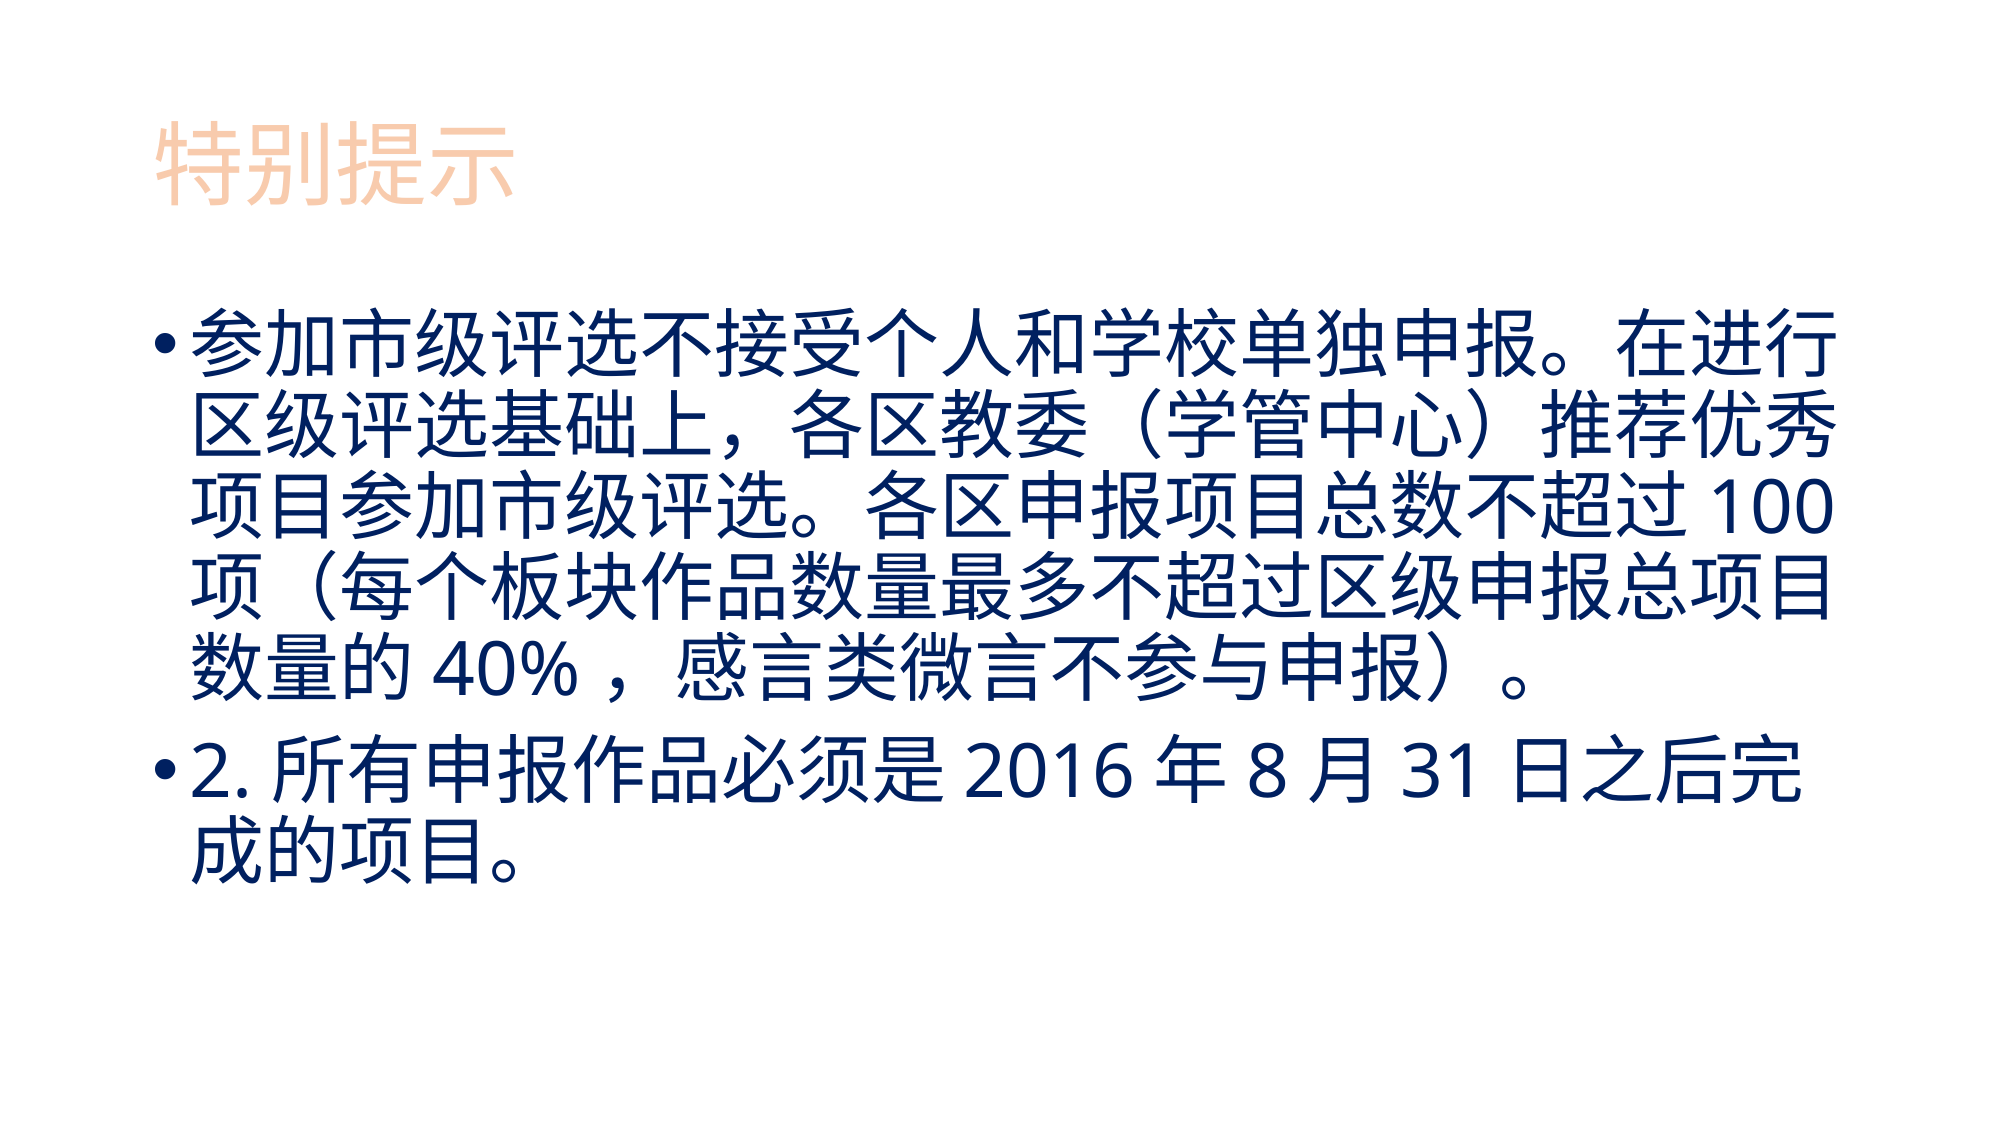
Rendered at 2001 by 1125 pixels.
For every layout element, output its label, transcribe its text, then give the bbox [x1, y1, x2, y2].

title 特别提示 [137, 59, 1863, 278]
list 参加市级评选不接受个人和学校单独申报。在进行区级评选基础上，各区教委（学管中心）推荐优秀项目参加市级评选。各区申报项目总数不超过100项（每个板块作品数量最多不超过区级申报总项目数量的40%，感言类微言不参与申报）。 2.所有申报作品必须是2016年8月31日之后完成的项目。 [137, 299, 1863, 1014]
